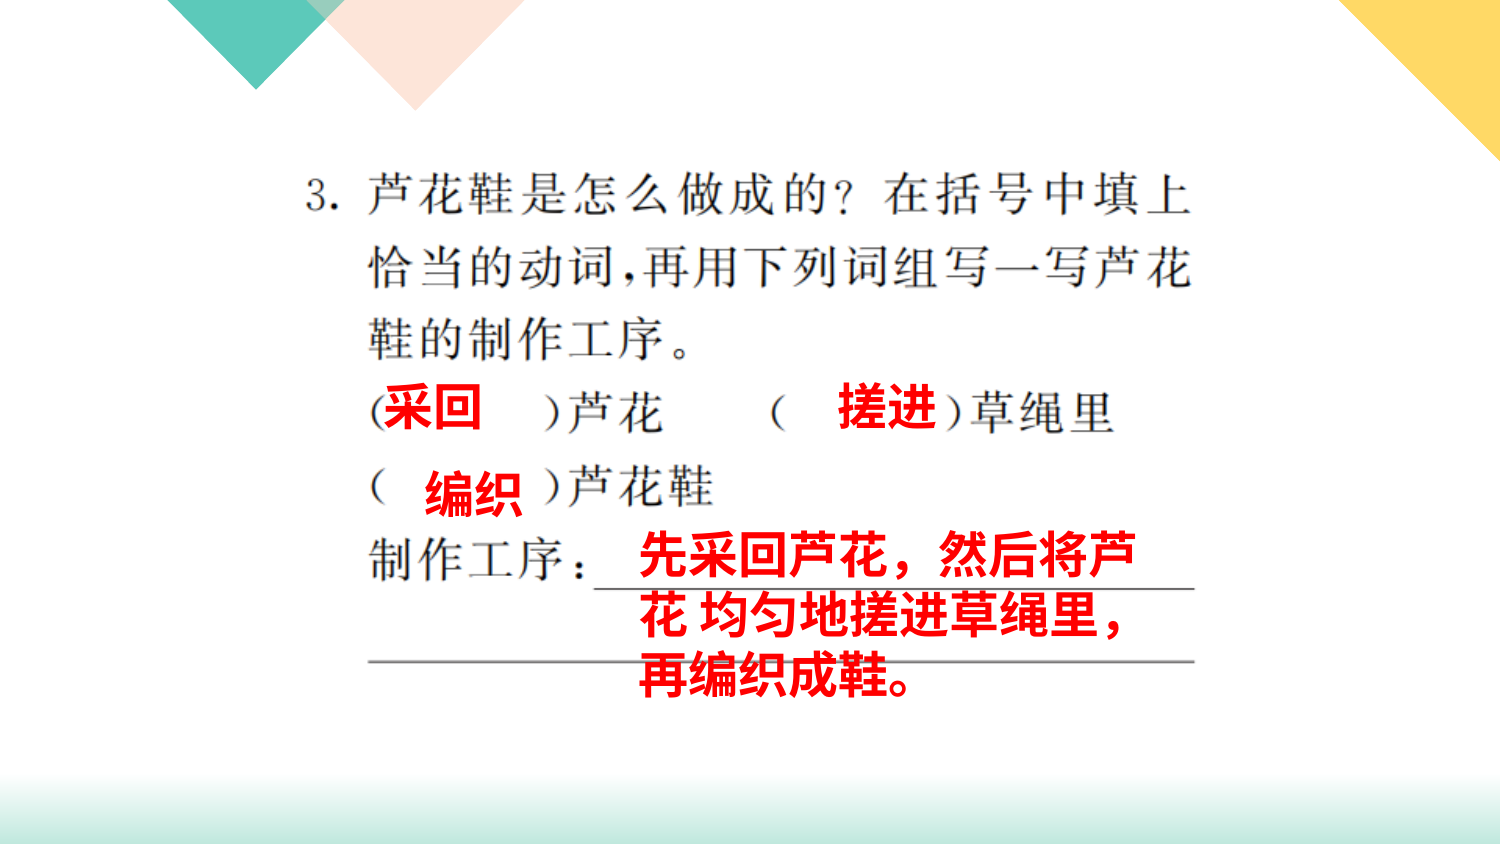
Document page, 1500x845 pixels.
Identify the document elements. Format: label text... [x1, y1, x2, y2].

picture [284, 167, 1216, 677]
text_box 先采回芦花，然后将芦花 均匀地搓进草绳里，再编织成鞋。 [623, 684, 1169, 712]
